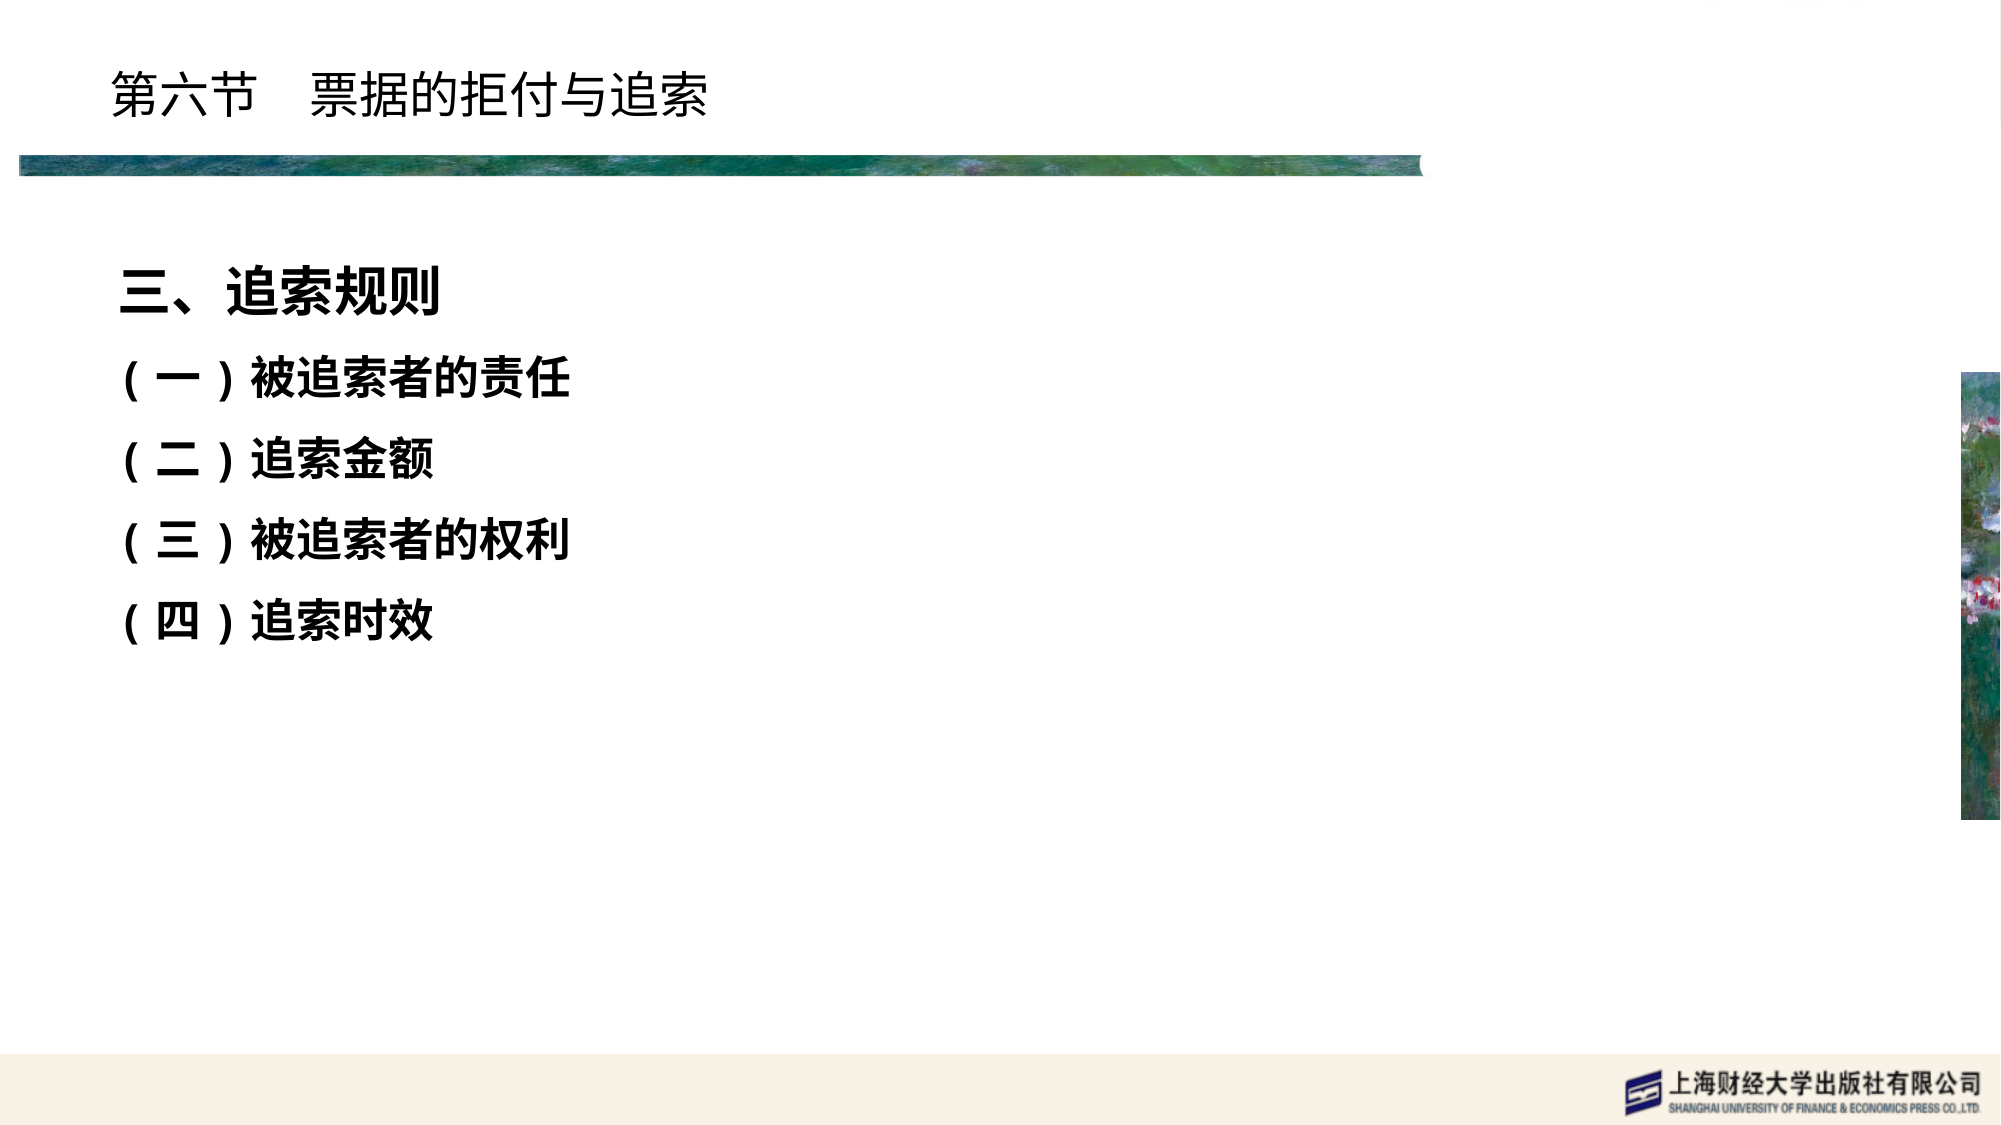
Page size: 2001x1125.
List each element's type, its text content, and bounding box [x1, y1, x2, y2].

picture [0, 0, 2001, 1125]
list 三、追索规则 (一)被追索者的责任 (二)追索金额 (三)被追索者的权利 (四)追索时效 [102, 233, 1898, 1032]
title 第六节 票据的拒付与追索 [94, 42, 1451, 146]
